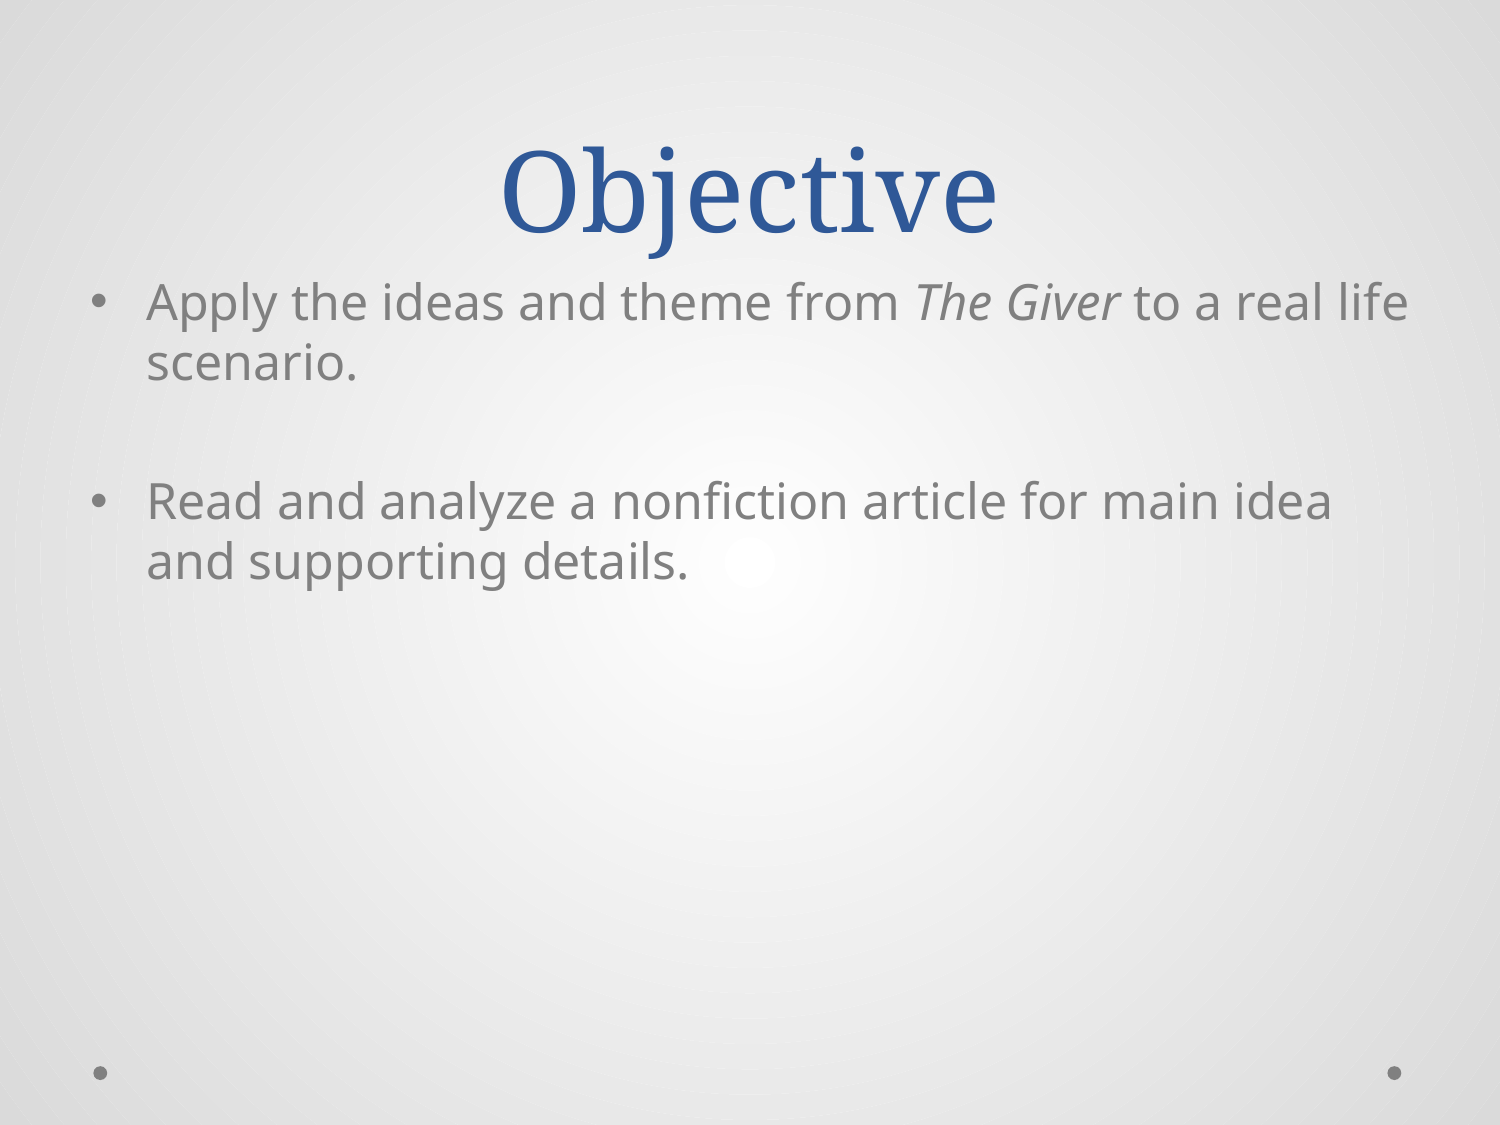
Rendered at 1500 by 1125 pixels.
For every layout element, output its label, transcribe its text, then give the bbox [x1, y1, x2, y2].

title Objective [75, 0, 1425, 262]
list Apply the ideas and theme from The Giver to a real life scenario. Read and analyze a nonfiction article for main idea and supporting details. [75, 262, 1425, 1005]
